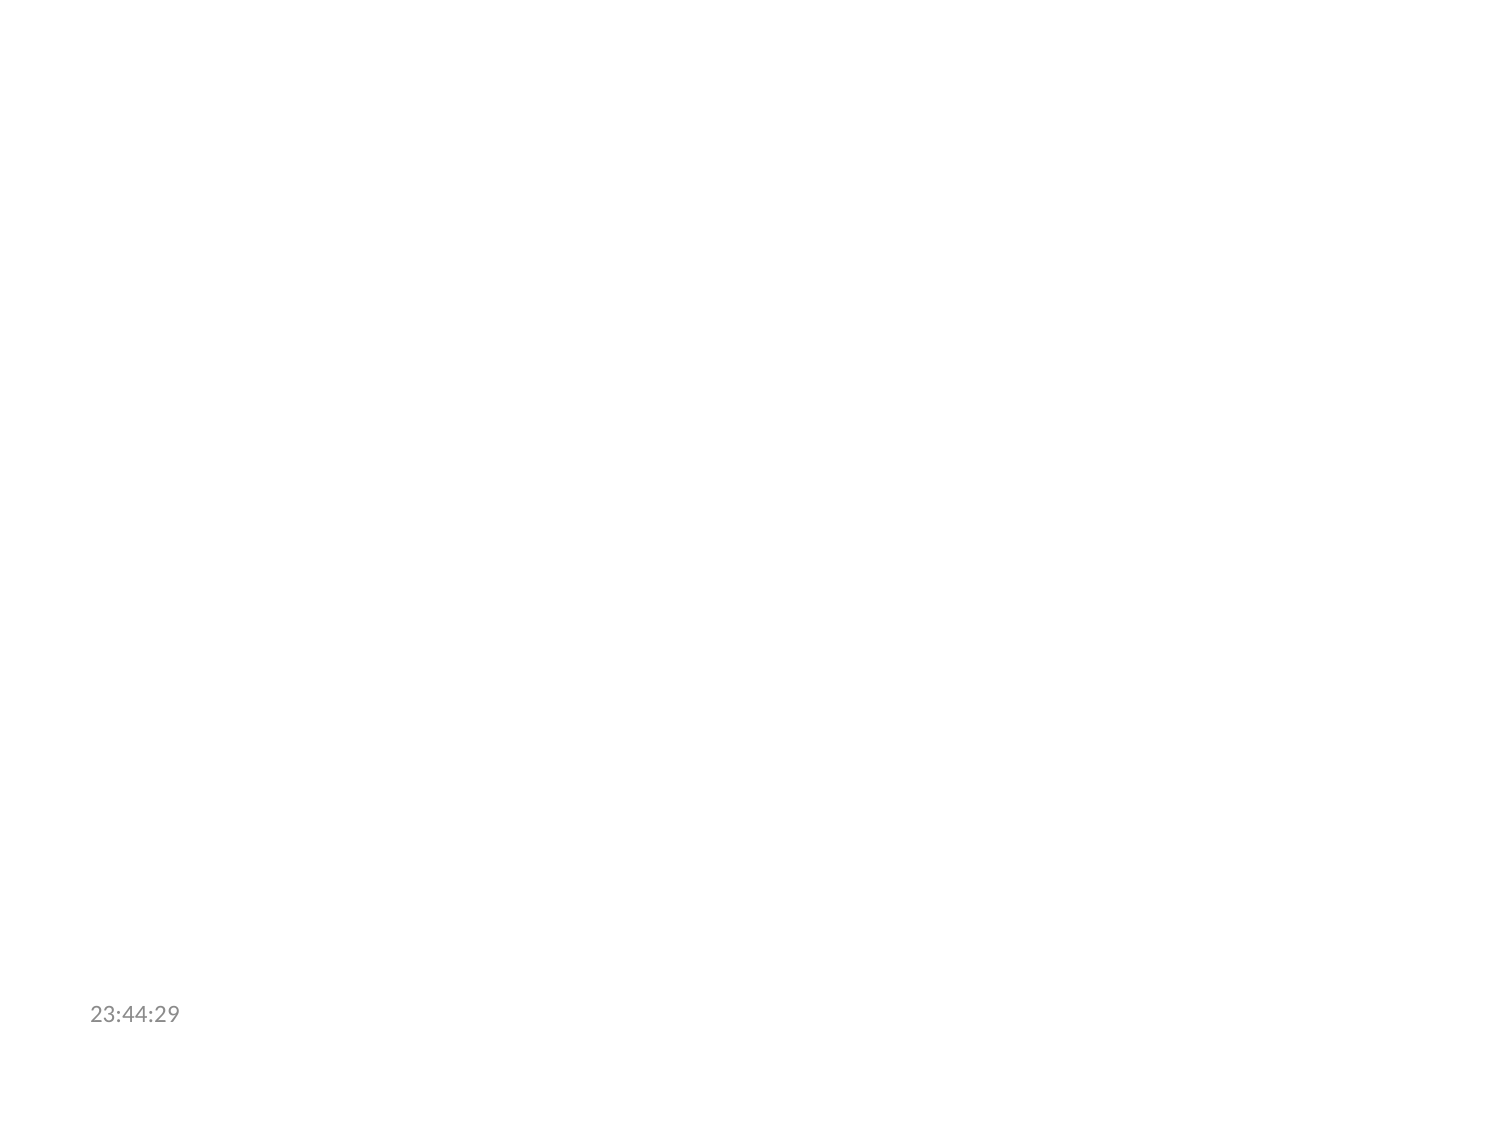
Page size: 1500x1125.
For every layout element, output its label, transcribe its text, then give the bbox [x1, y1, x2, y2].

text_box 15:35:09 [75, 982, 425, 1043]
